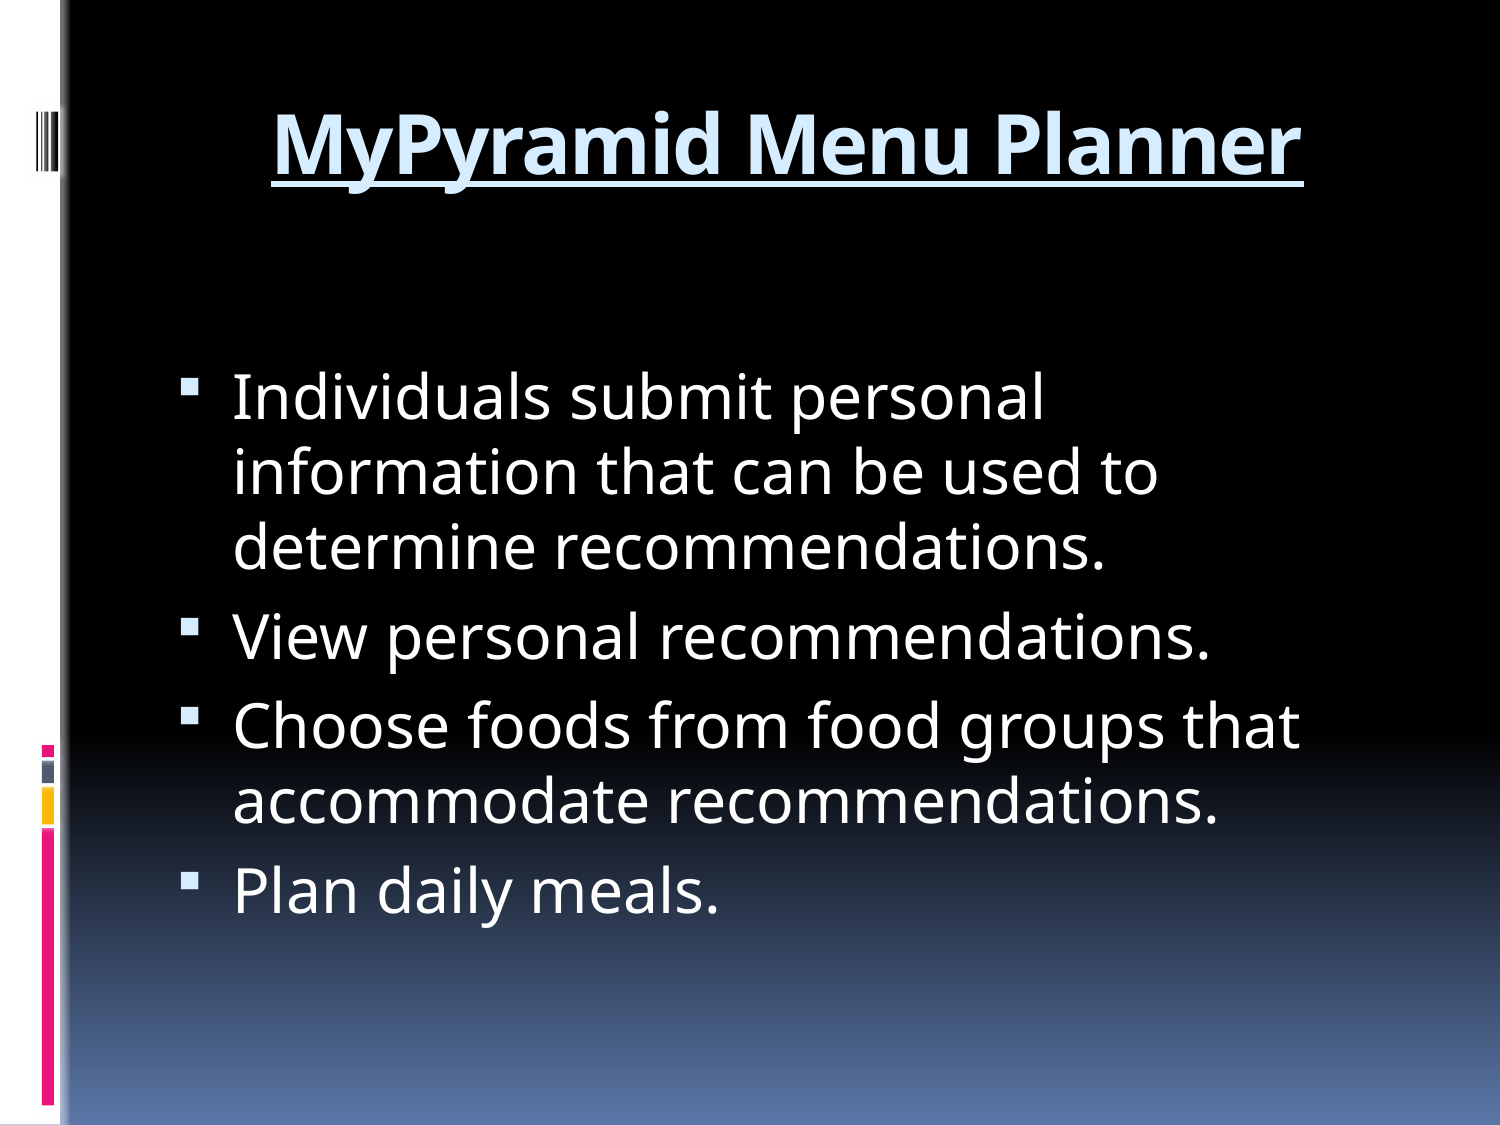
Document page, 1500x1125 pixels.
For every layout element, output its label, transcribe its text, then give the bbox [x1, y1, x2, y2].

title MyPyramid Menu Planner [150, 83, 1425, 234]
list Individuals submit personal information that can be used to determine recommendations. View personal recommendations. Choose foods from food groups that accommodate recommendations. Plan daily meals. [150, 350, 1425, 1100]
